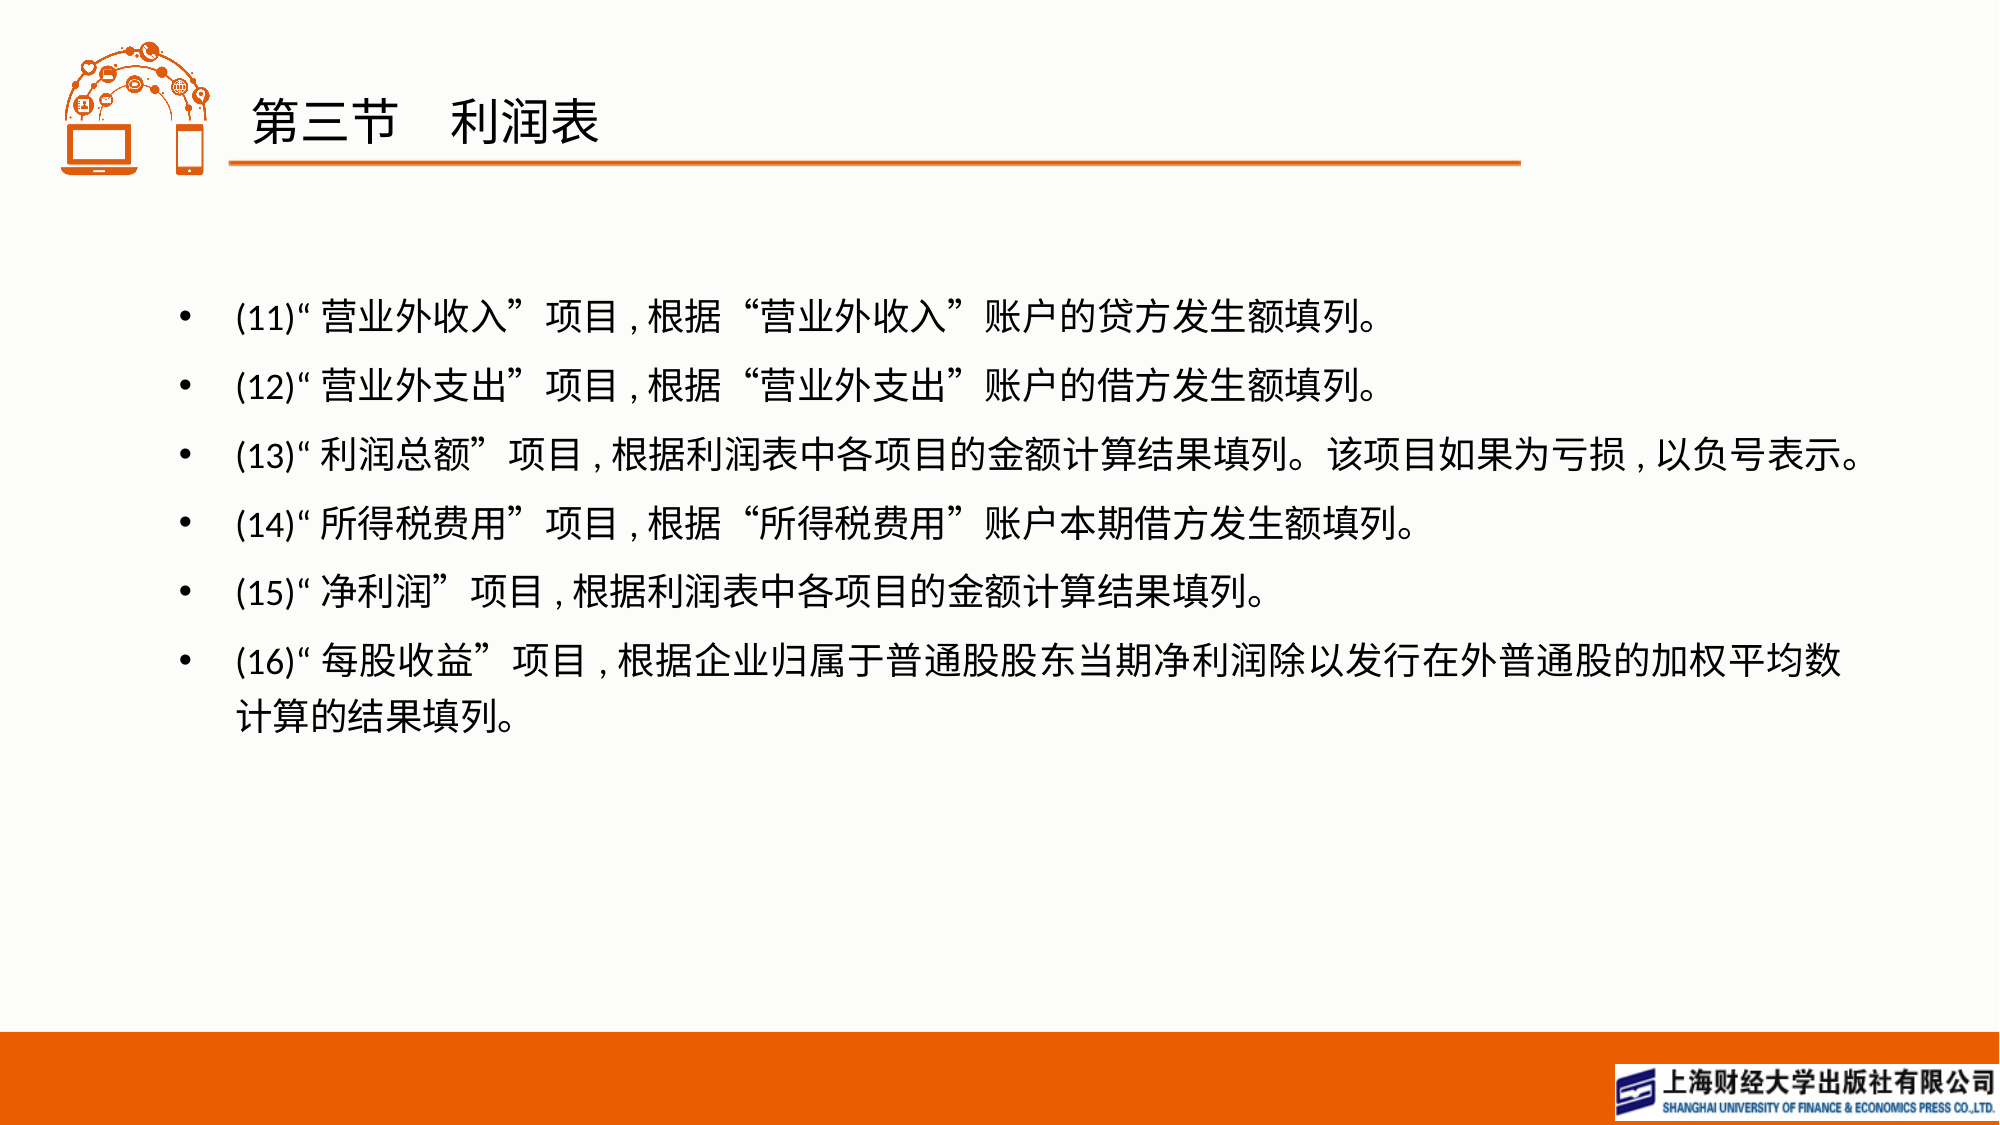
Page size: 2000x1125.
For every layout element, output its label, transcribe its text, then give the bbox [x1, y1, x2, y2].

title 第三节 利润表 [235, 82, 1605, 189]
list (11)“营业外收入”项目,根据“营业外收入”账户的贷方发生额填列。 (12)“营业外支出”项目,根据“营业外支出”账户的借方发生额填列。 (13)“利润总额”项目,根据利润表中各项目的金额计算结果填列。该项目如果为亏损,以负号表示。 (14)“所得税费用”项目,根据“所得税费用”账户本期借方发生额填列。 (15)“净利润”项目,根据利润表中各项目的金额计算结果填列。 (16)“每股收益”项目,根据企业归属于普通股股东当期净利润除以发行在外普通股的加权平均数计算的结果填列。 [163, 274, 1858, 1004]
picture [0, 0, 2000, 1125]
